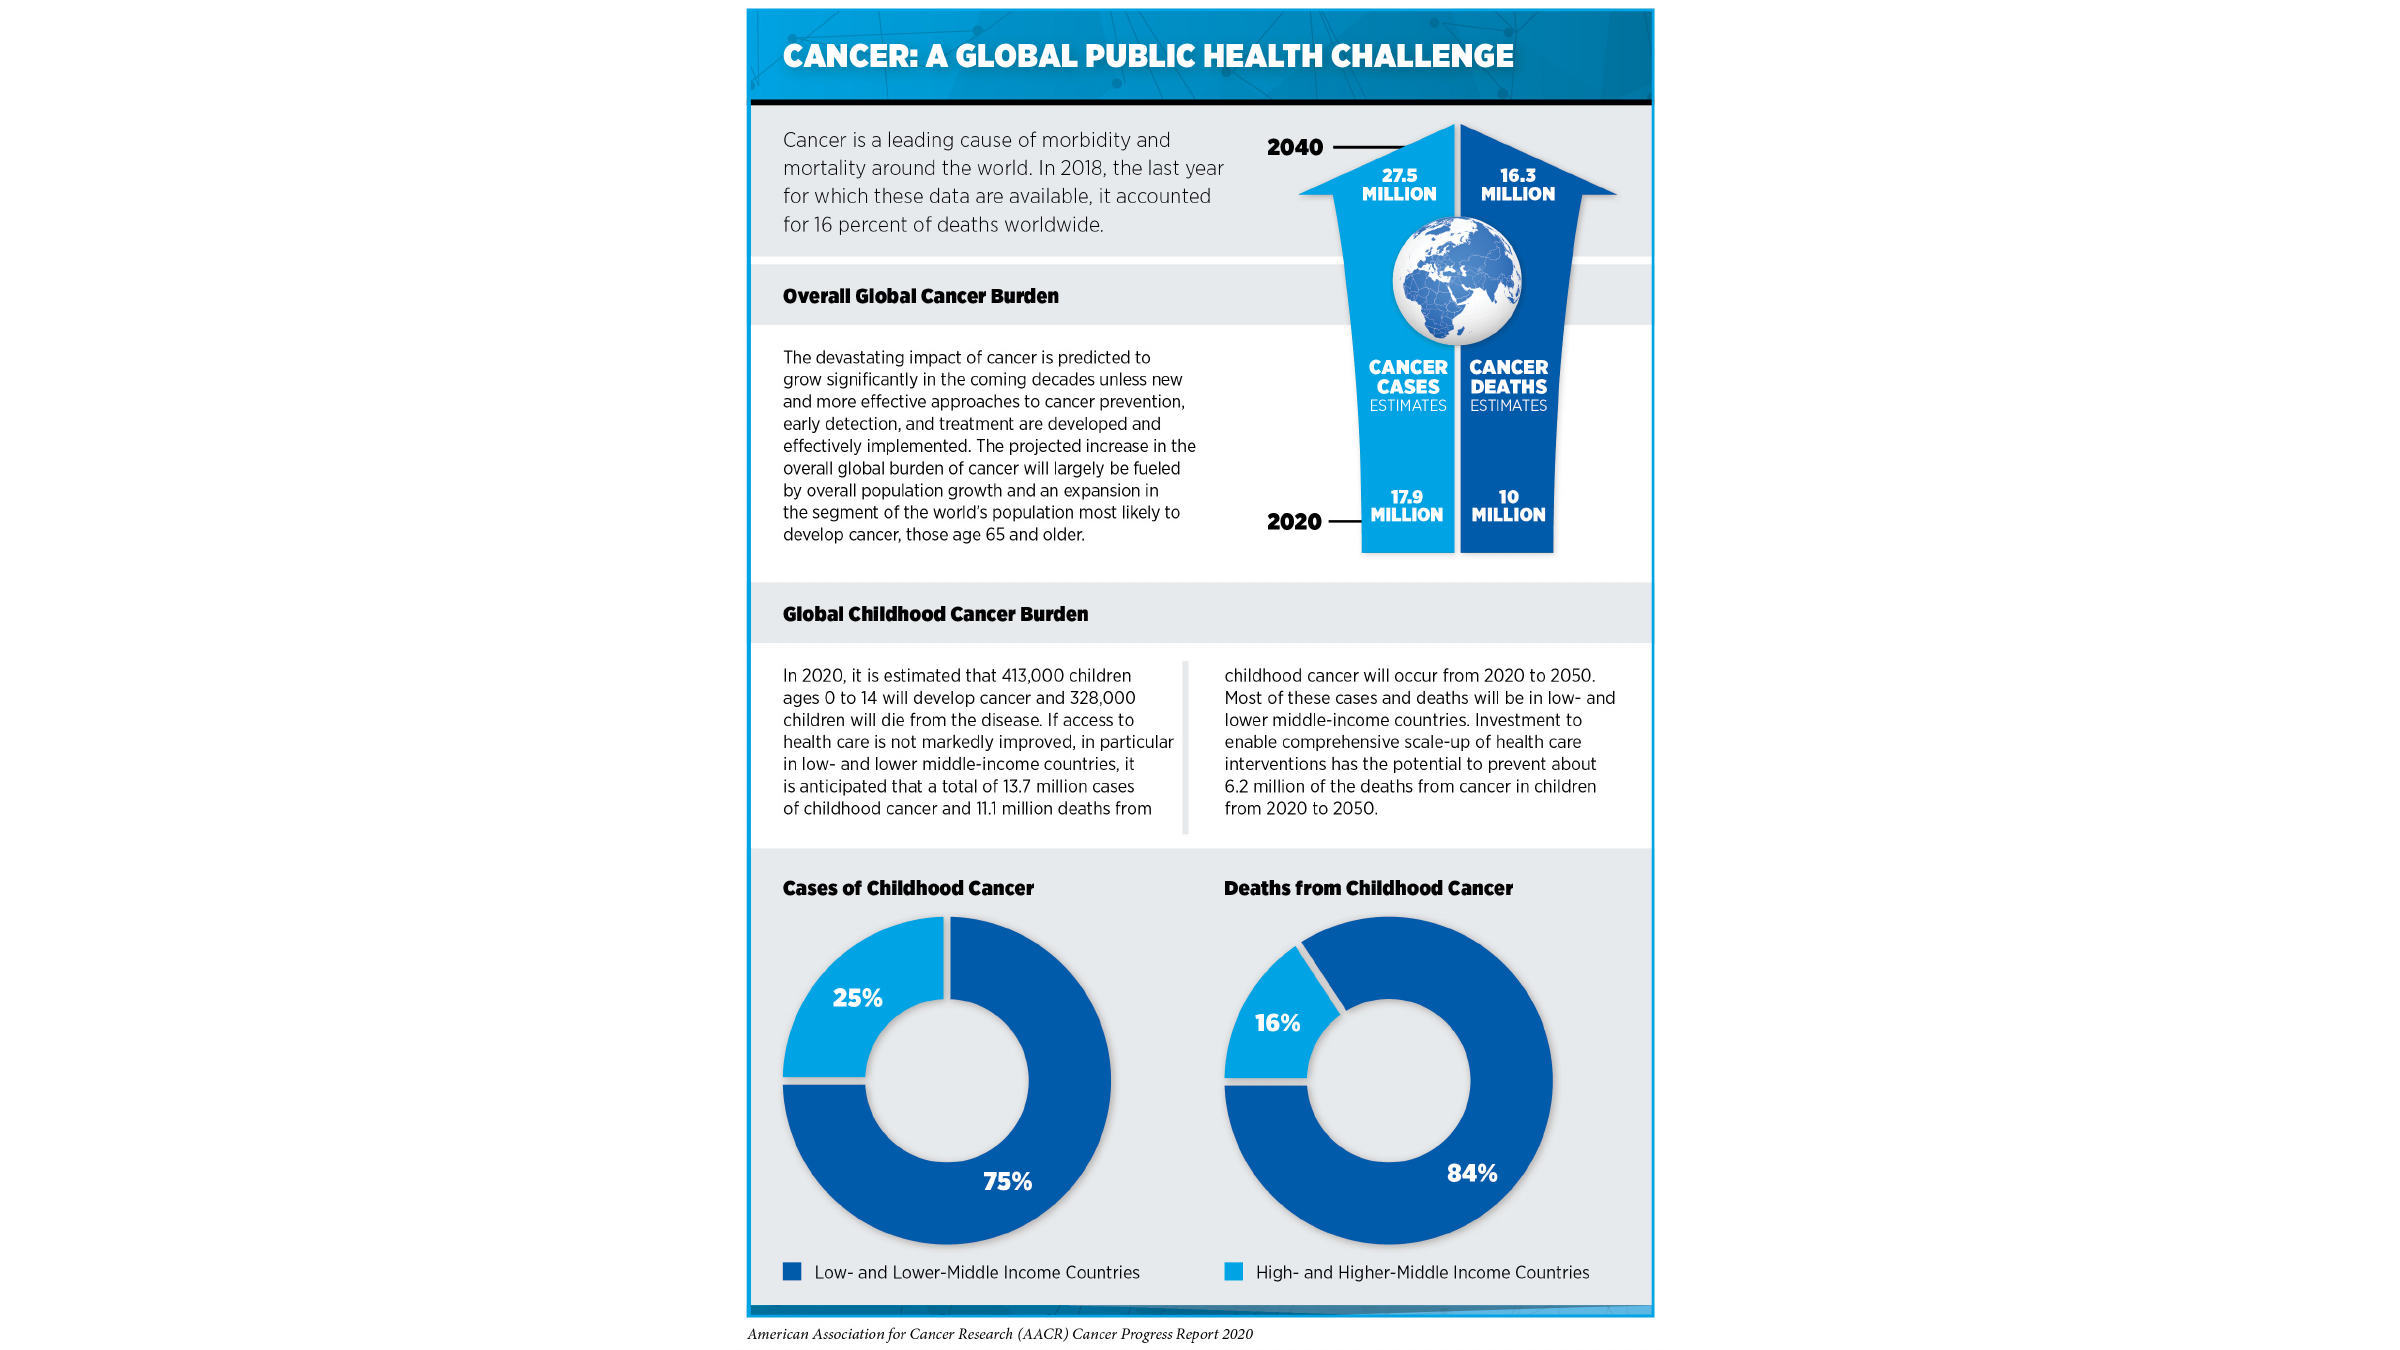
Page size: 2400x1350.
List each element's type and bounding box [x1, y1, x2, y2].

picture [735, 0, 1665, 1350]
